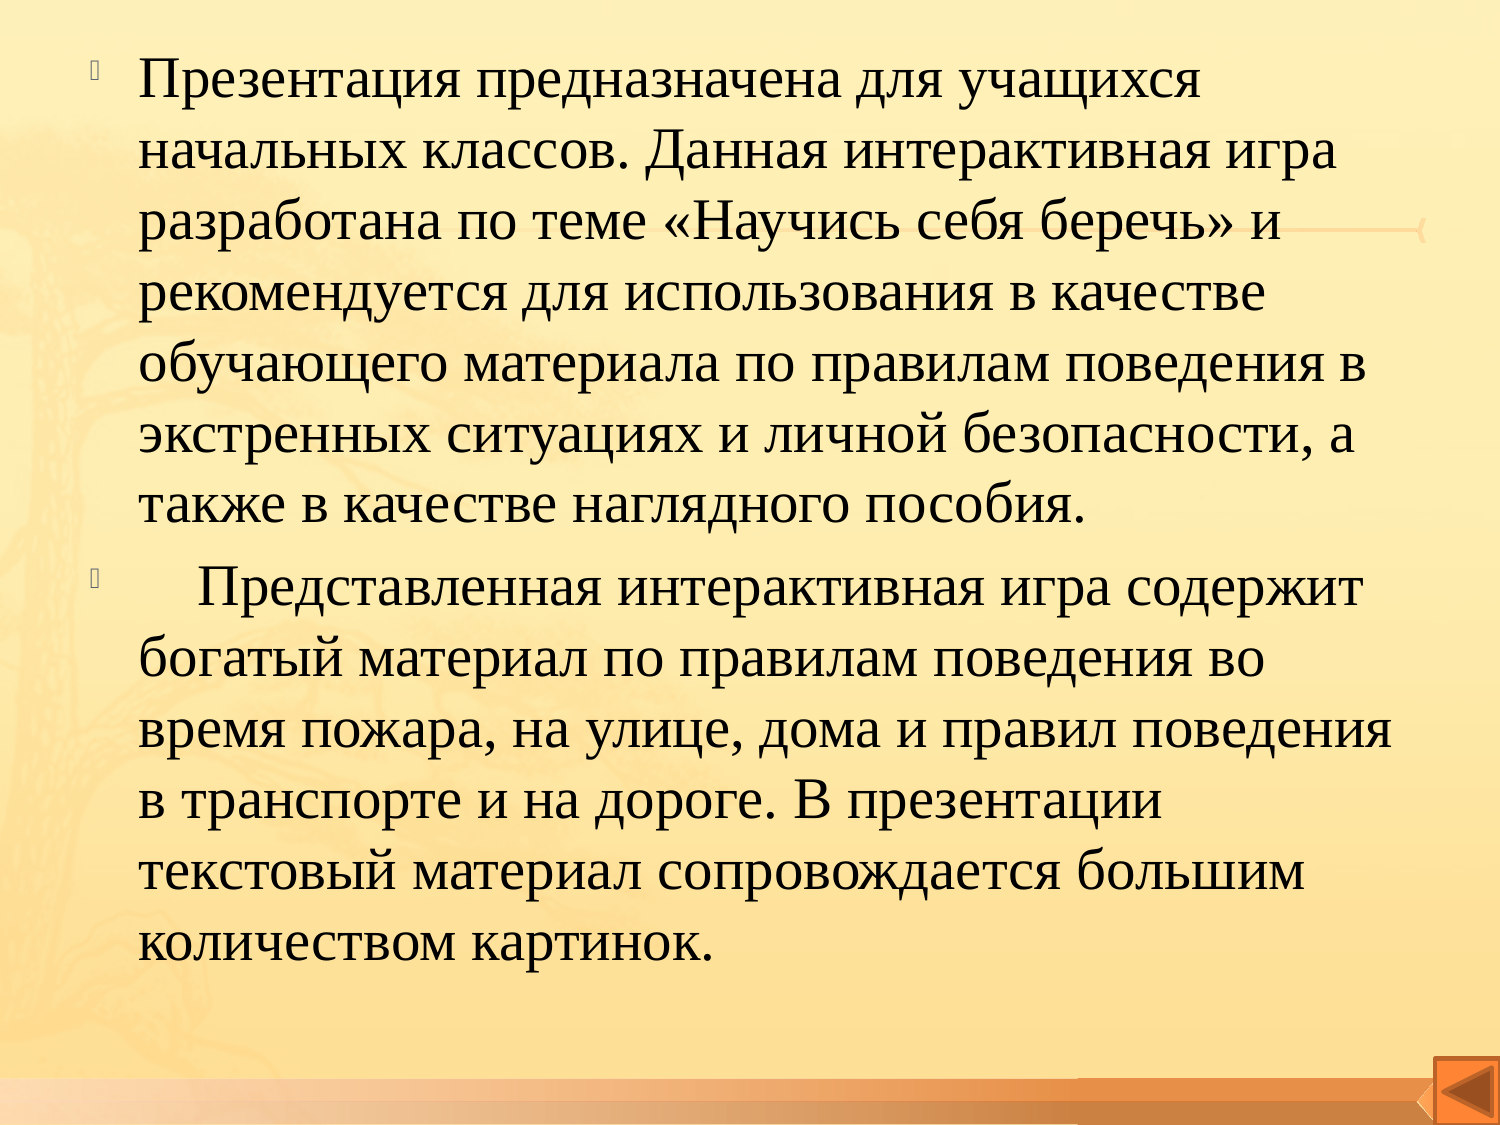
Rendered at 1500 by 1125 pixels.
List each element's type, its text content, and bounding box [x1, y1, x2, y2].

list Презентация предназначена для учащихся начальных классов. Данная интерактивная игра разработана по теме «Научись себя беречь» и рекомендуется для использования в качестве обучающего материала по правилам поведения в экстренных ситуациях и личной безопасности, а также в качестве наглядного пособия. Представленная интерактивная игра содержит богатый материал по правилам поведения во время пожара, на улице, дома и правил поведения в транспорте и на дороге. В презентации текстовый материал сопровождается большим количеством картинок. [75, 30, 1425, 1083]
text_box [1433, 1056, 1500, 1125]
